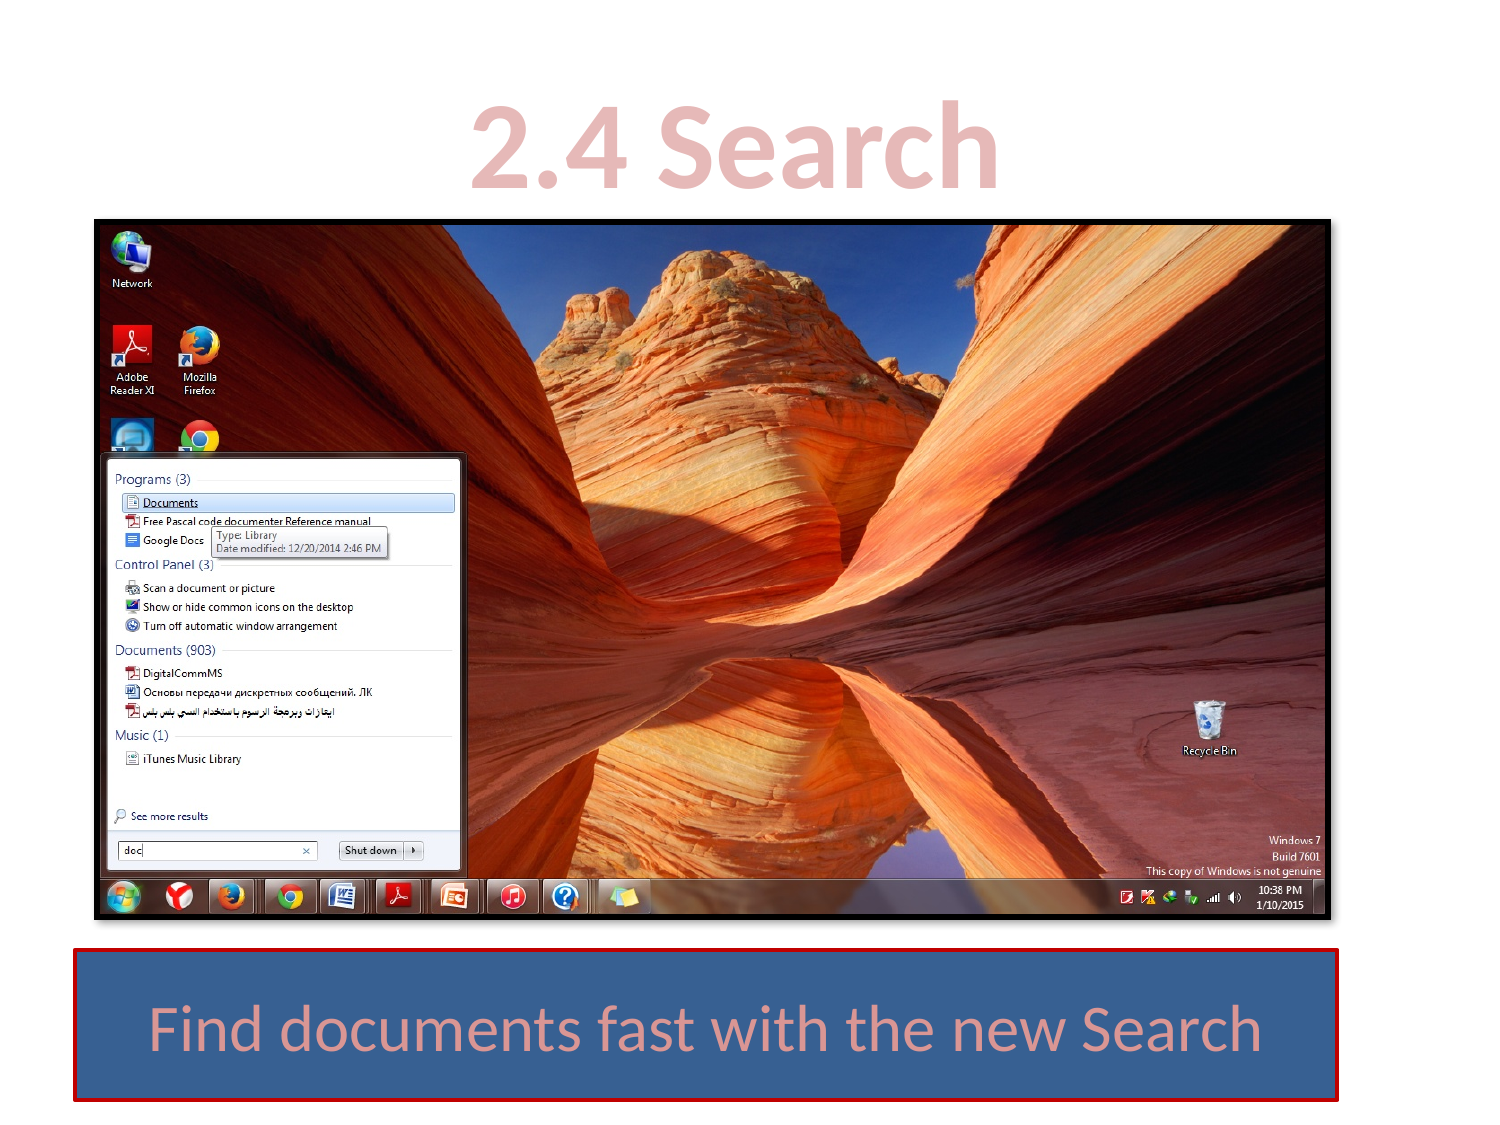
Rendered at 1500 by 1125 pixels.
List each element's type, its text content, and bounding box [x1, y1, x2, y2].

title 2.4 Search [75, 45, 1425, 233]
text_box Find documents fast with the new Search [73, 948, 1339, 1102]
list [99, 224, 1326, 914]
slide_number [75, 1042, 425, 1103]
